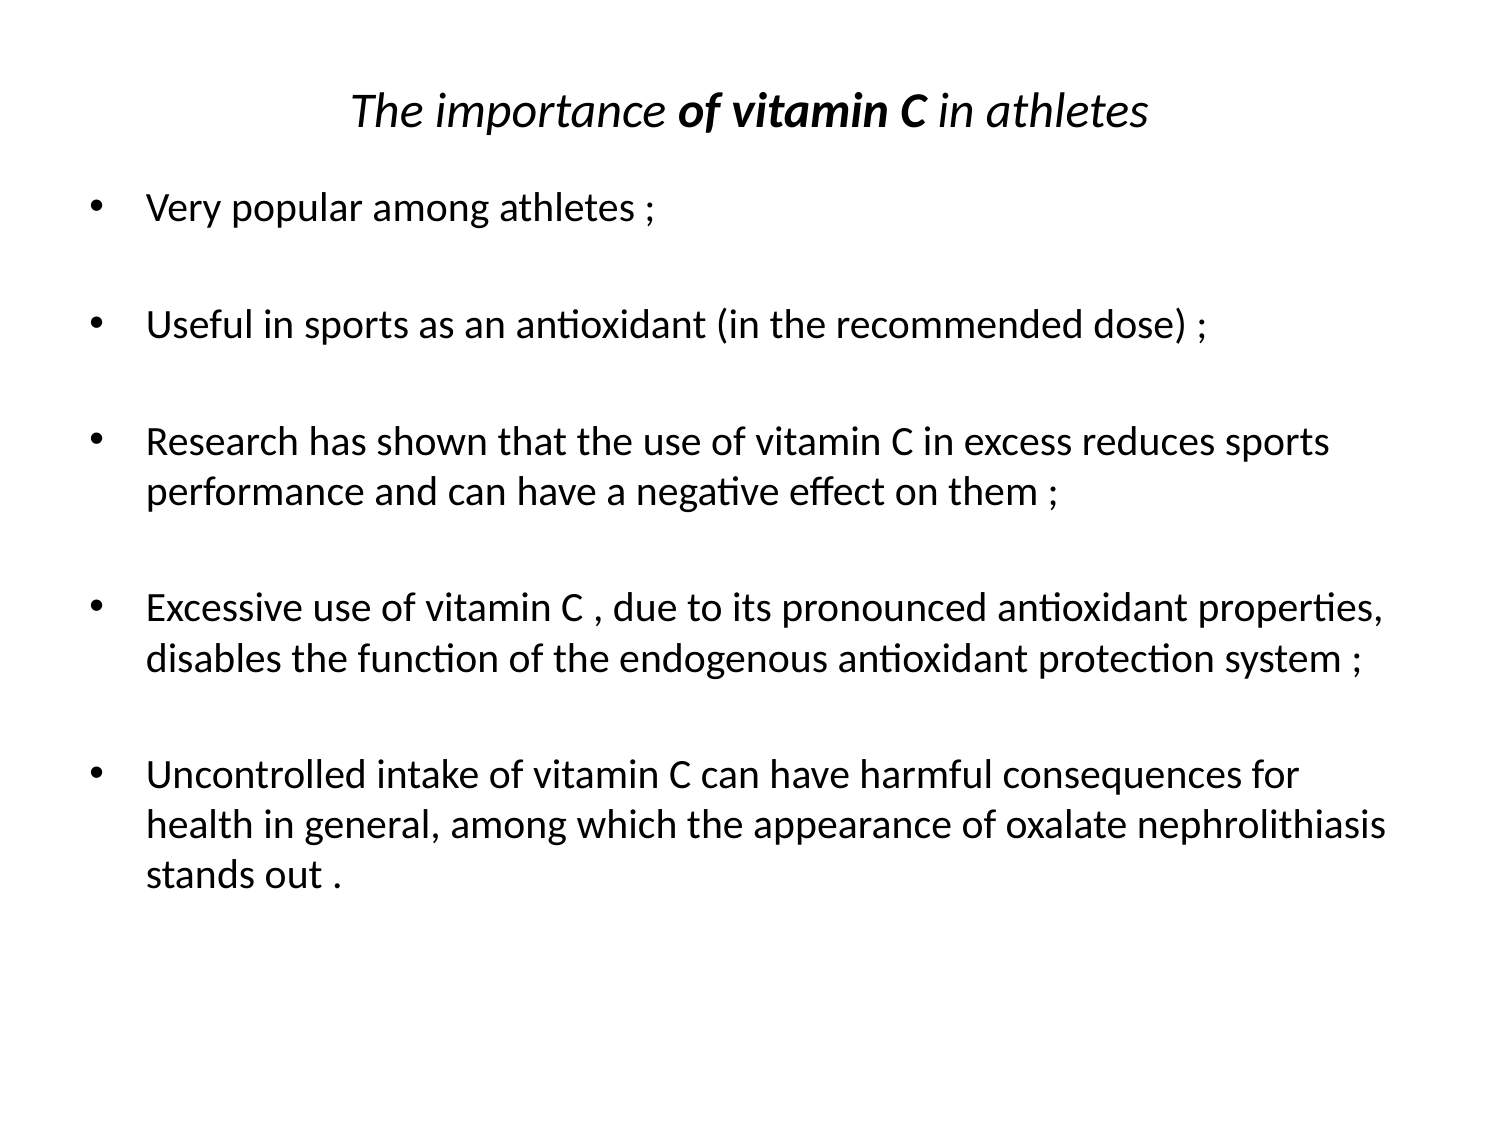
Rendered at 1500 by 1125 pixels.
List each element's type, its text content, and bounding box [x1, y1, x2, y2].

title The importance of vitamin C in athletes [74, 78, 1425, 138]
list Very popular among athletes ; Useful in sports as an antioxidant (in the recommended dose) ; Research has shown that the use of vitamin C in excess reduces sports performance and can have a negative effect on them ; Excessive use of vitamin C , due to its pronounced antioxidant properties, disables the function of the endogenous antioxidant protection system ; Uncontrolled intake of vitamin C can have harmful consequences for health in general, among which the appearance of oxalate nephrolithiasis stands out . [74, 172, 1425, 988]
